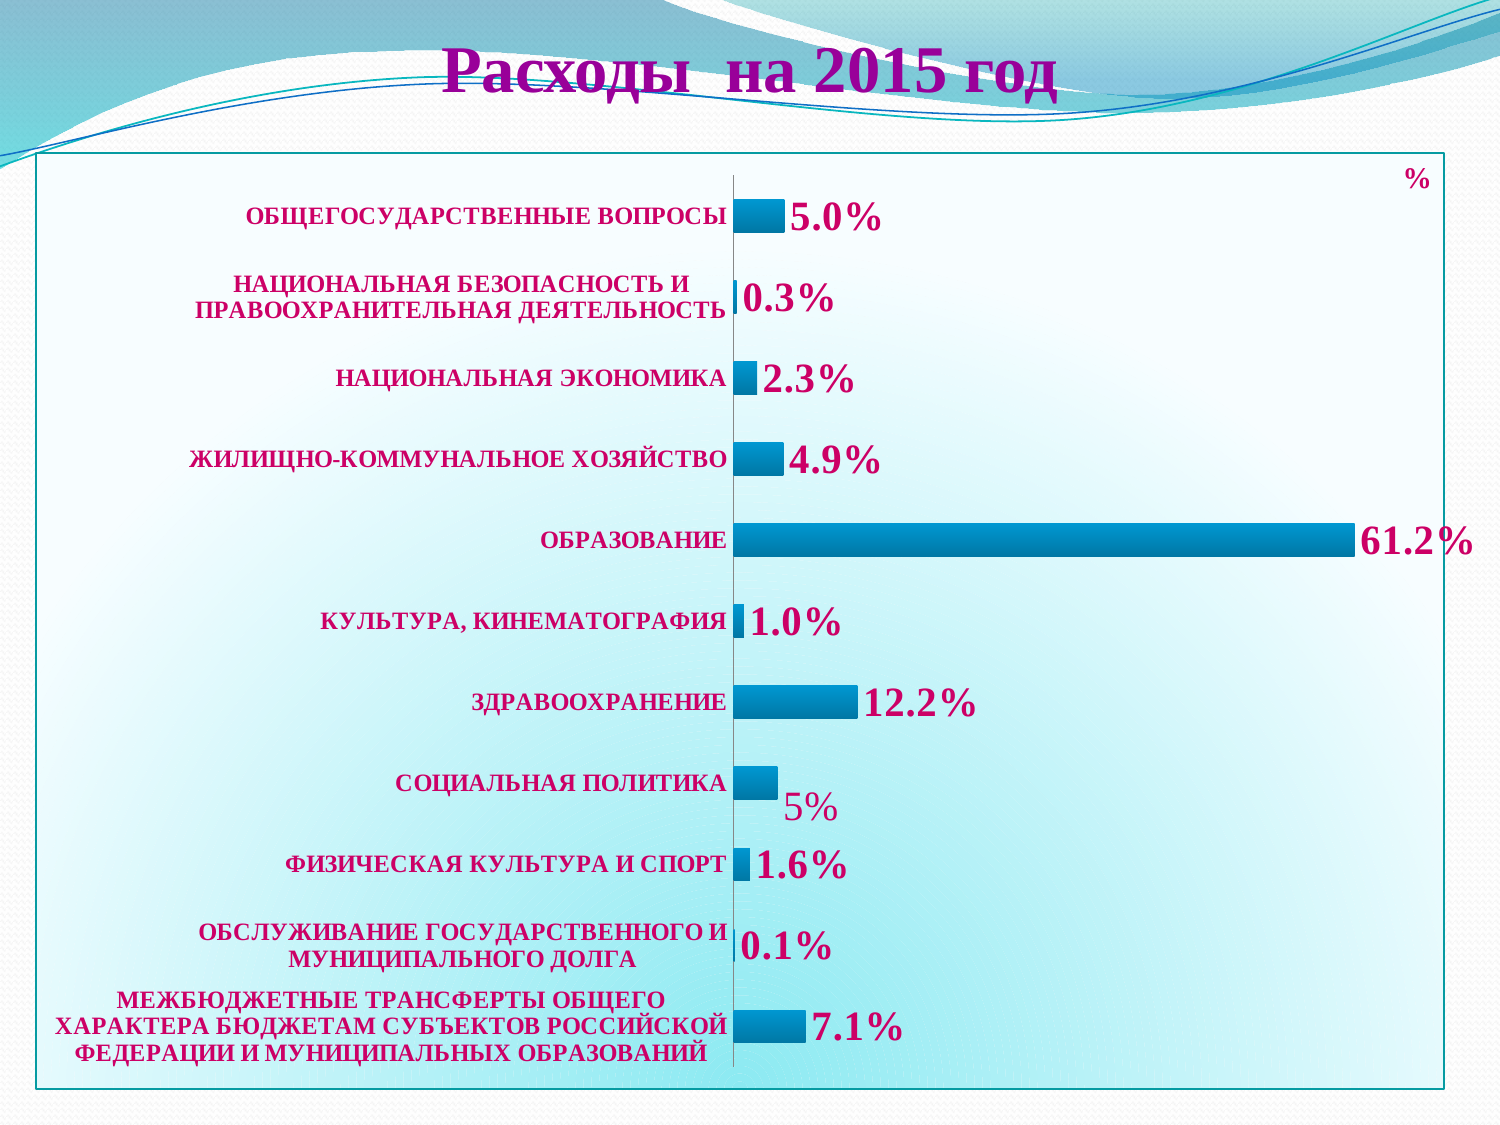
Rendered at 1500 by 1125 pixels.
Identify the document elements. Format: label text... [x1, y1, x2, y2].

title Расходы на 2015 год [0, 35, 1500, 106]
chart [34, 152, 1477, 1091]
